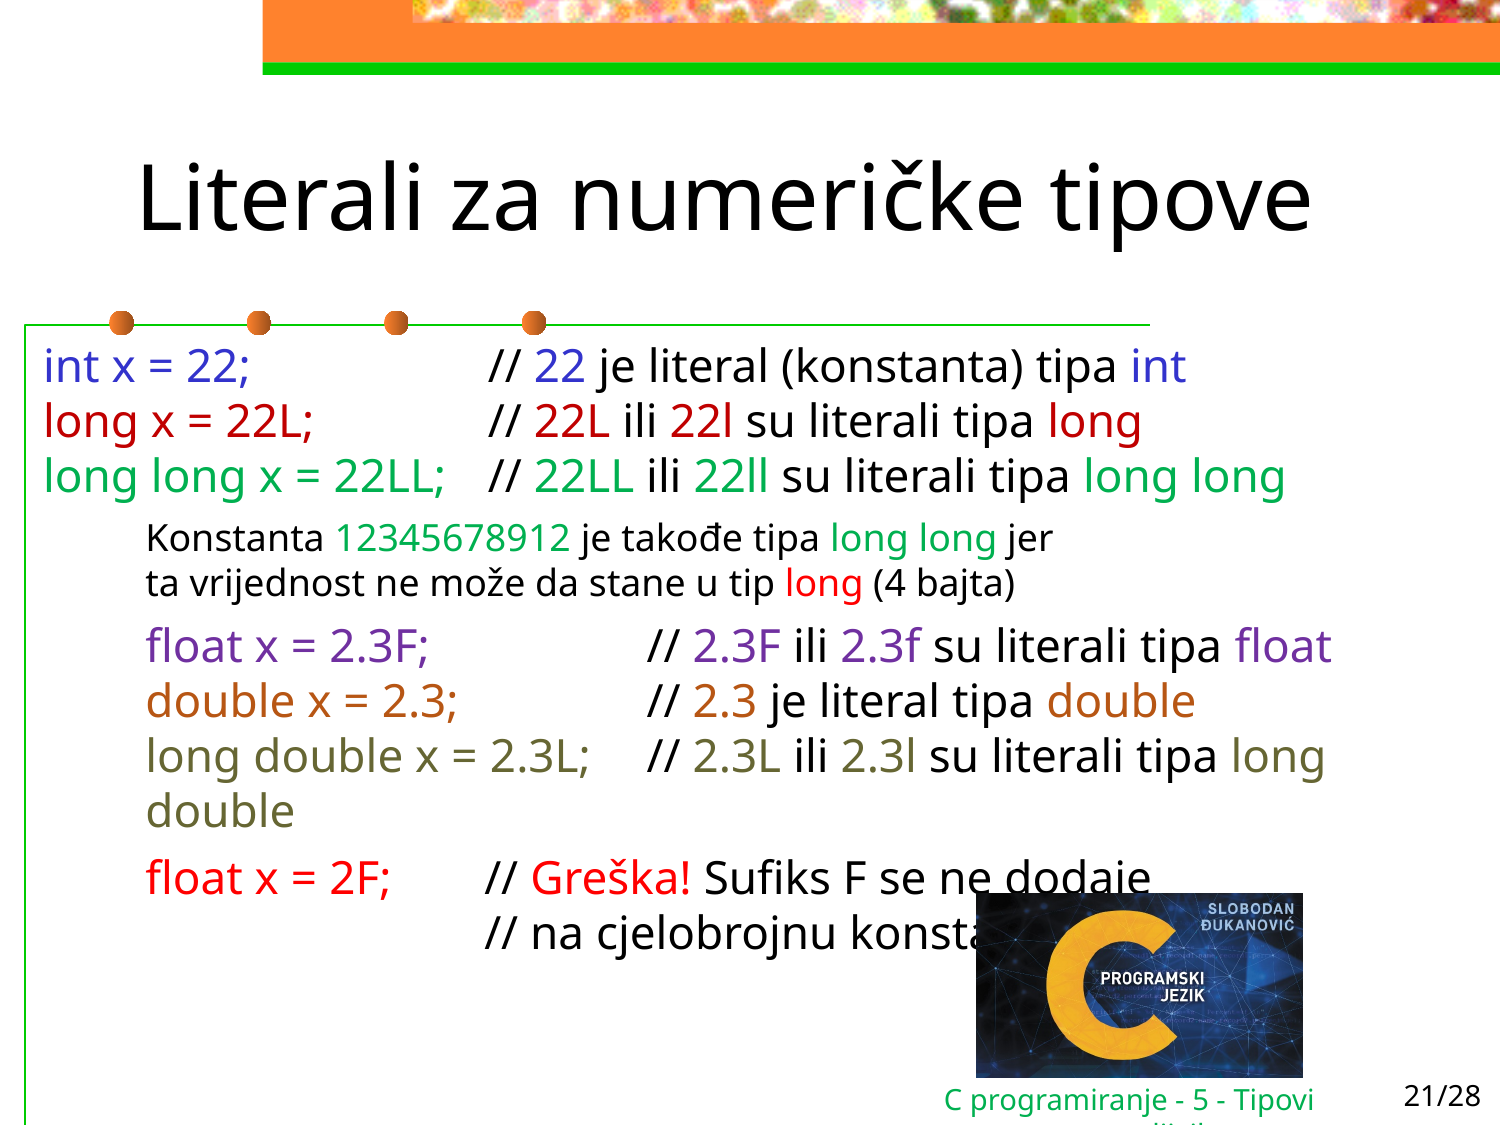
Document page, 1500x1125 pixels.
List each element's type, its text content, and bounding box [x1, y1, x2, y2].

title Literali za numeričke tipove [87, 99, 1363, 288]
slide_number 21/28 [1364, 1049, 1497, 1125]
text_box int x = 22; // 22 je literal (konstanta) tipa int long x = 22L; // 22L ili 22l su literali tipa long long long x = 22LL; // 22LL ili 22ll su literali tipa long long Konstanta 12345678912 je takođe tipa long long jer ta vrijednost ne može da stane u tip long (4 bajta) float x = 2.3F; // 2.3F ili 2.3f su literali tipa float double x = 2.3; // 2.3 je literal tipa double long double x = 2.3L; // 2.3L ili 2.3l su literali tipa long double float x = 2F; // Greška! Sufiks F se ne dodaje // na cjelobrojnu konstantu. [28, 329, 1458, 967]
picture [976, 893, 1303, 1078]
text_box C programiranje - 5 - Tipovi promenljivih [844, 1074, 1415, 1125]
picture [412, 0, 1500, 23]
